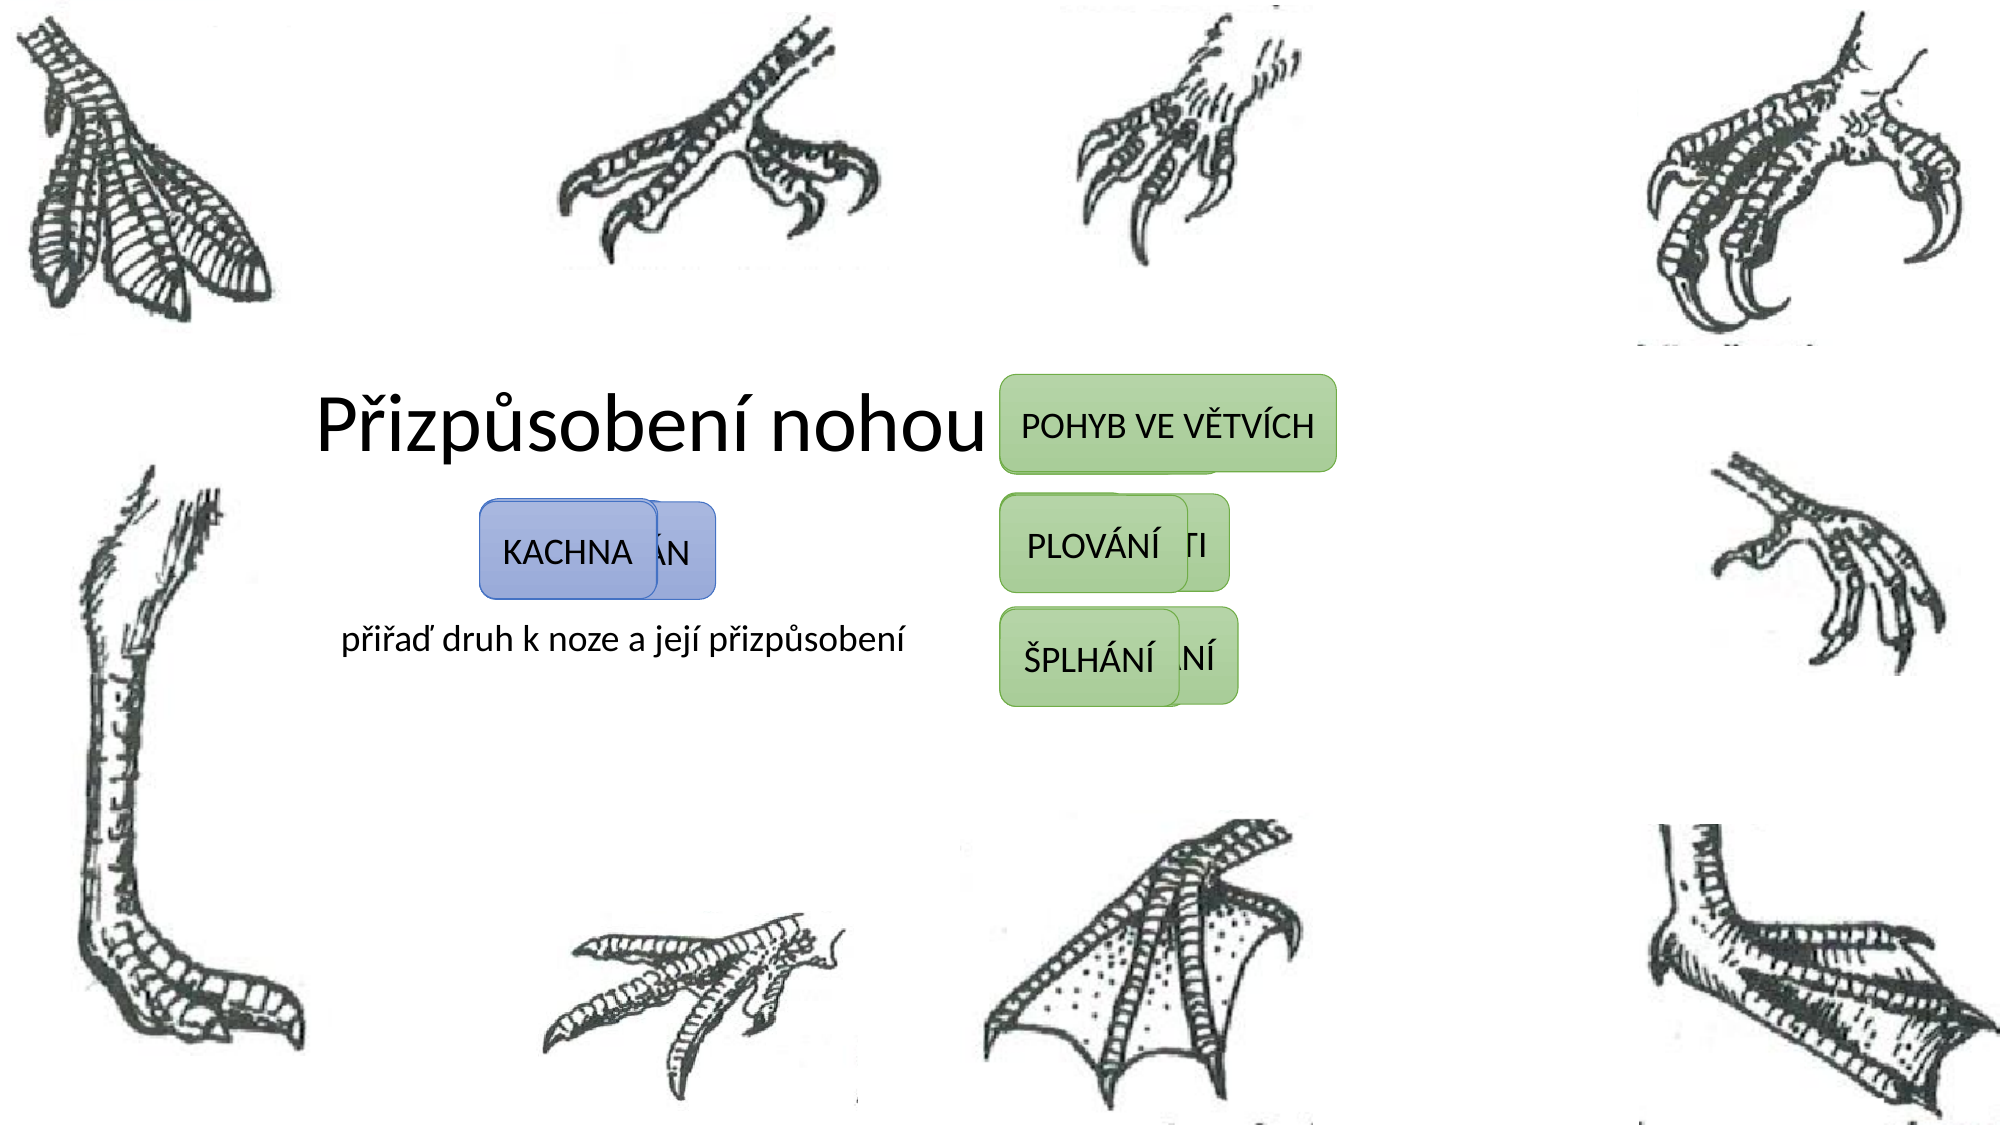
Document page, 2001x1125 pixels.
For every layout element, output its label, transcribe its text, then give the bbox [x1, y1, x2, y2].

picture [1060, 5, 1313, 277]
text_box KACHNA [479, 500, 658, 600]
text_box Přizpůsobení nohou [300, 361, 1004, 476]
text_box ŠPLHÁNÍ [999, 608, 1180, 707]
picture [960, 810, 1313, 1125]
text_box ZAVĚŠOVÁNÍ [999, 606, 1239, 705]
text_box LOV KOŘISTI [1001, 493, 1230, 592]
text_box POHYB VE VĚTVÍCH [1004, 373, 1337, 473]
text_box přiřaď druh k noze a její přizpůsobení [332, 606, 921, 667]
picture [2, 0, 291, 336]
picture [1694, 447, 1961, 676]
text_box KORMORÁN [643, 501, 717, 600]
text_box SÝKORA [488, 498, 659, 582]
picture [536, 911, 858, 1112]
picture [1636, 9, 1980, 346]
picture [65, 451, 332, 1056]
text_box PLOVÁNÍ [999, 494, 1189, 594]
picture [546, 12, 894, 270]
picture [1638, 824, 2000, 1125]
